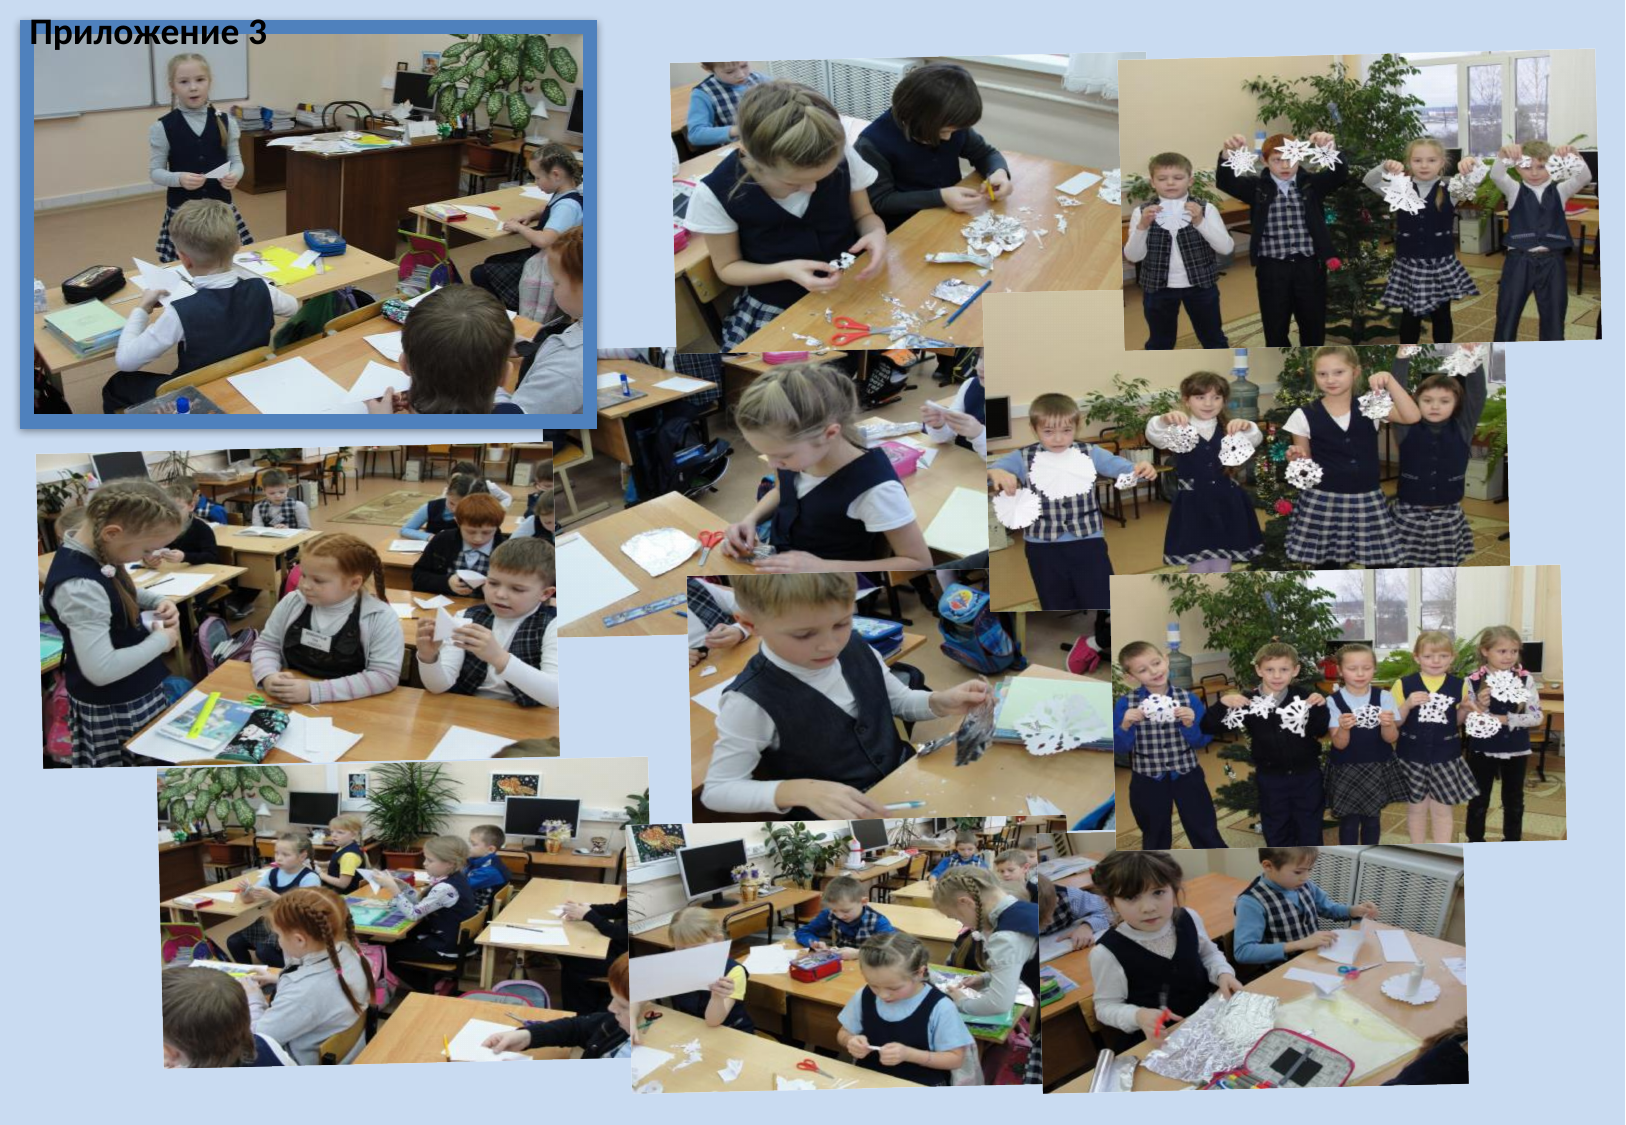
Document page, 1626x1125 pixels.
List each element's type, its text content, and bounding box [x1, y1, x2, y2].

text_box Приложение 3 [14, 0, 283, 60]
picture [33, 33, 1601, 1093]
